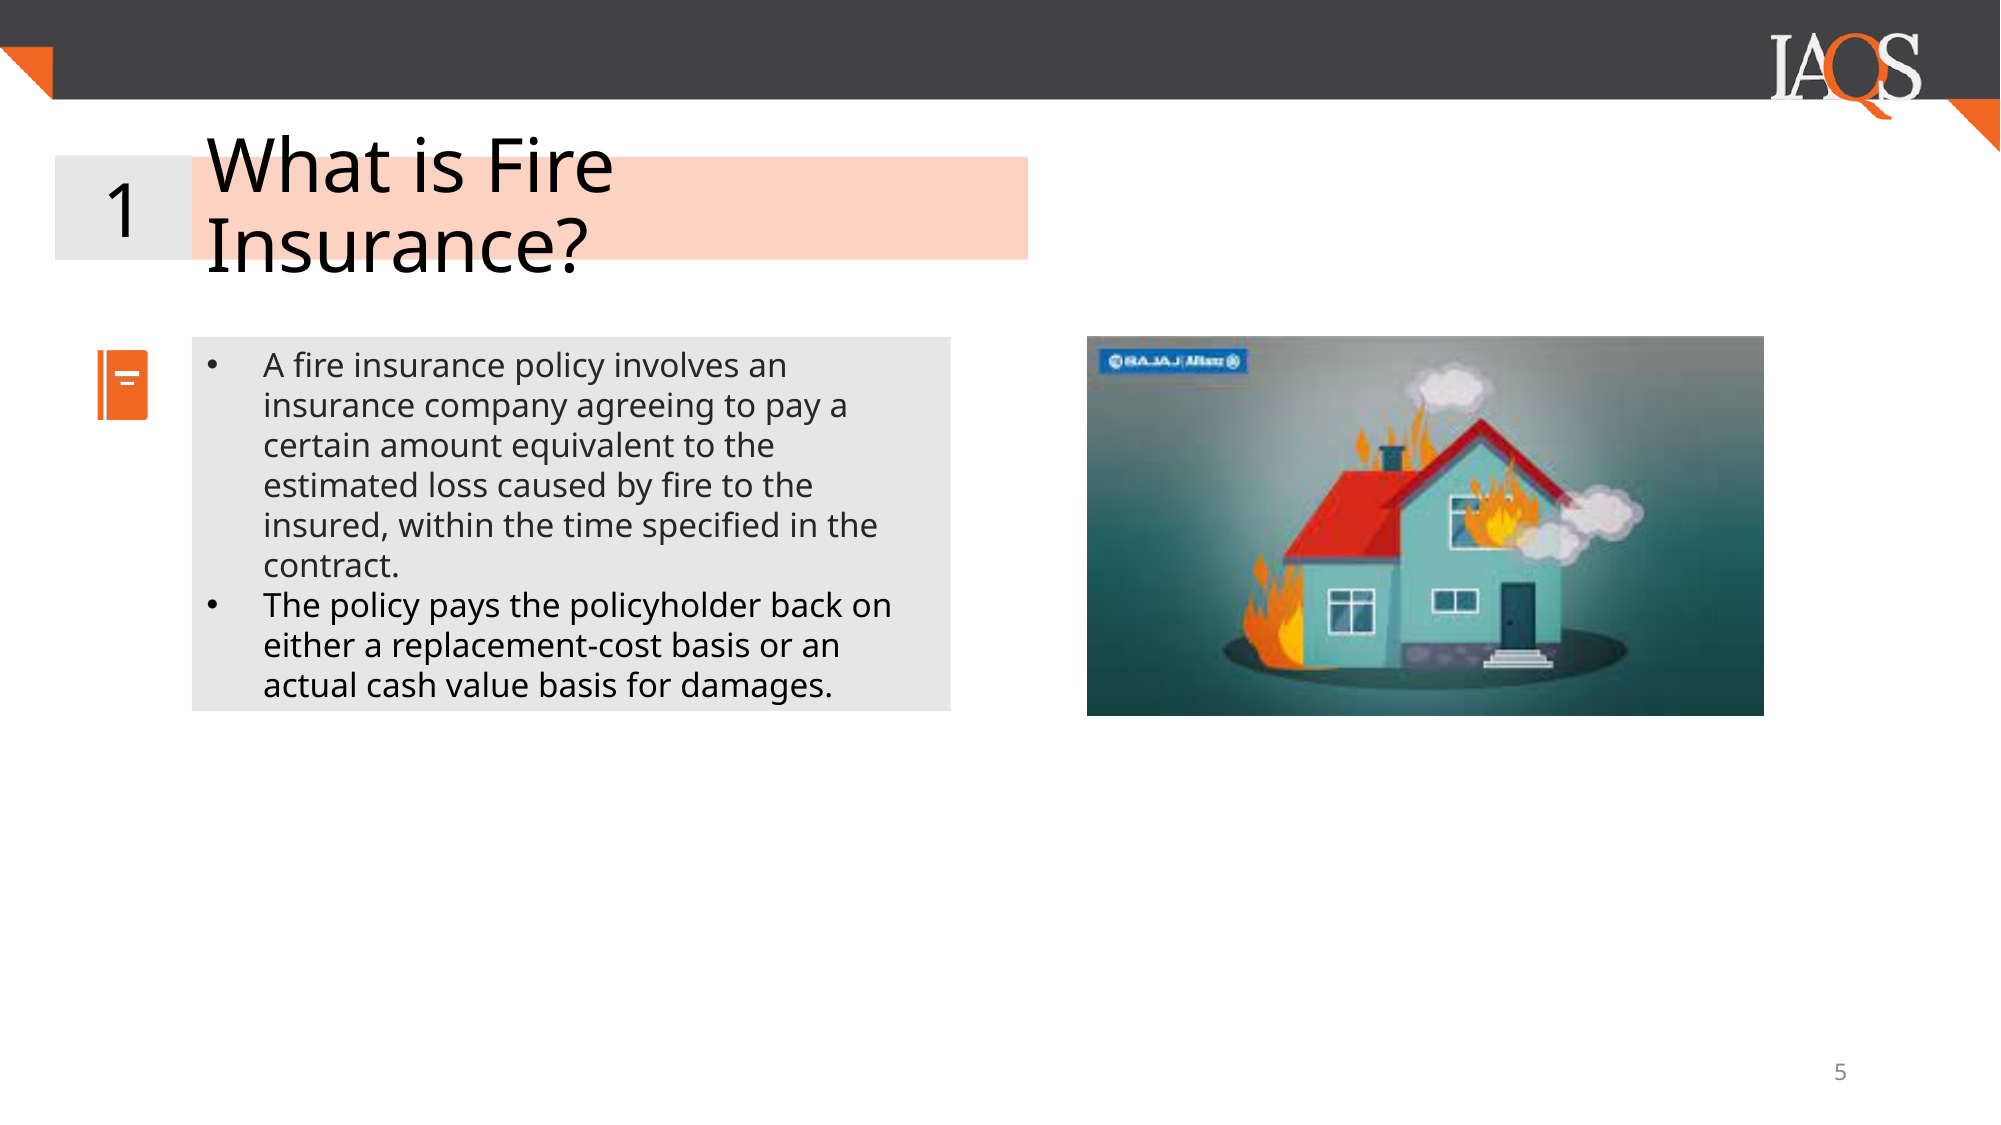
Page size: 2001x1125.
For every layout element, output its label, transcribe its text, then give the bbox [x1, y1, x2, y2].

text_box 1 [55, 155, 192, 261]
picture [1087, 336, 1764, 716]
picture [0, 0, 2000, 152]
title What is Fire Insurance? [192, 156, 1029, 260]
slide_number ‹#› [1412, 1042, 1863, 1103]
text_box A fire insurance policy involves an insurance company agreeing to pay a certain amount equivalent to the estimated loss caused by fire to the insured, within the time specified in the contract. The policy pays the policyholder back on either a replacement-cost basis or an actual cash value basis for damages. [191, 336, 951, 712]
picture [80, 342, 165, 427]
